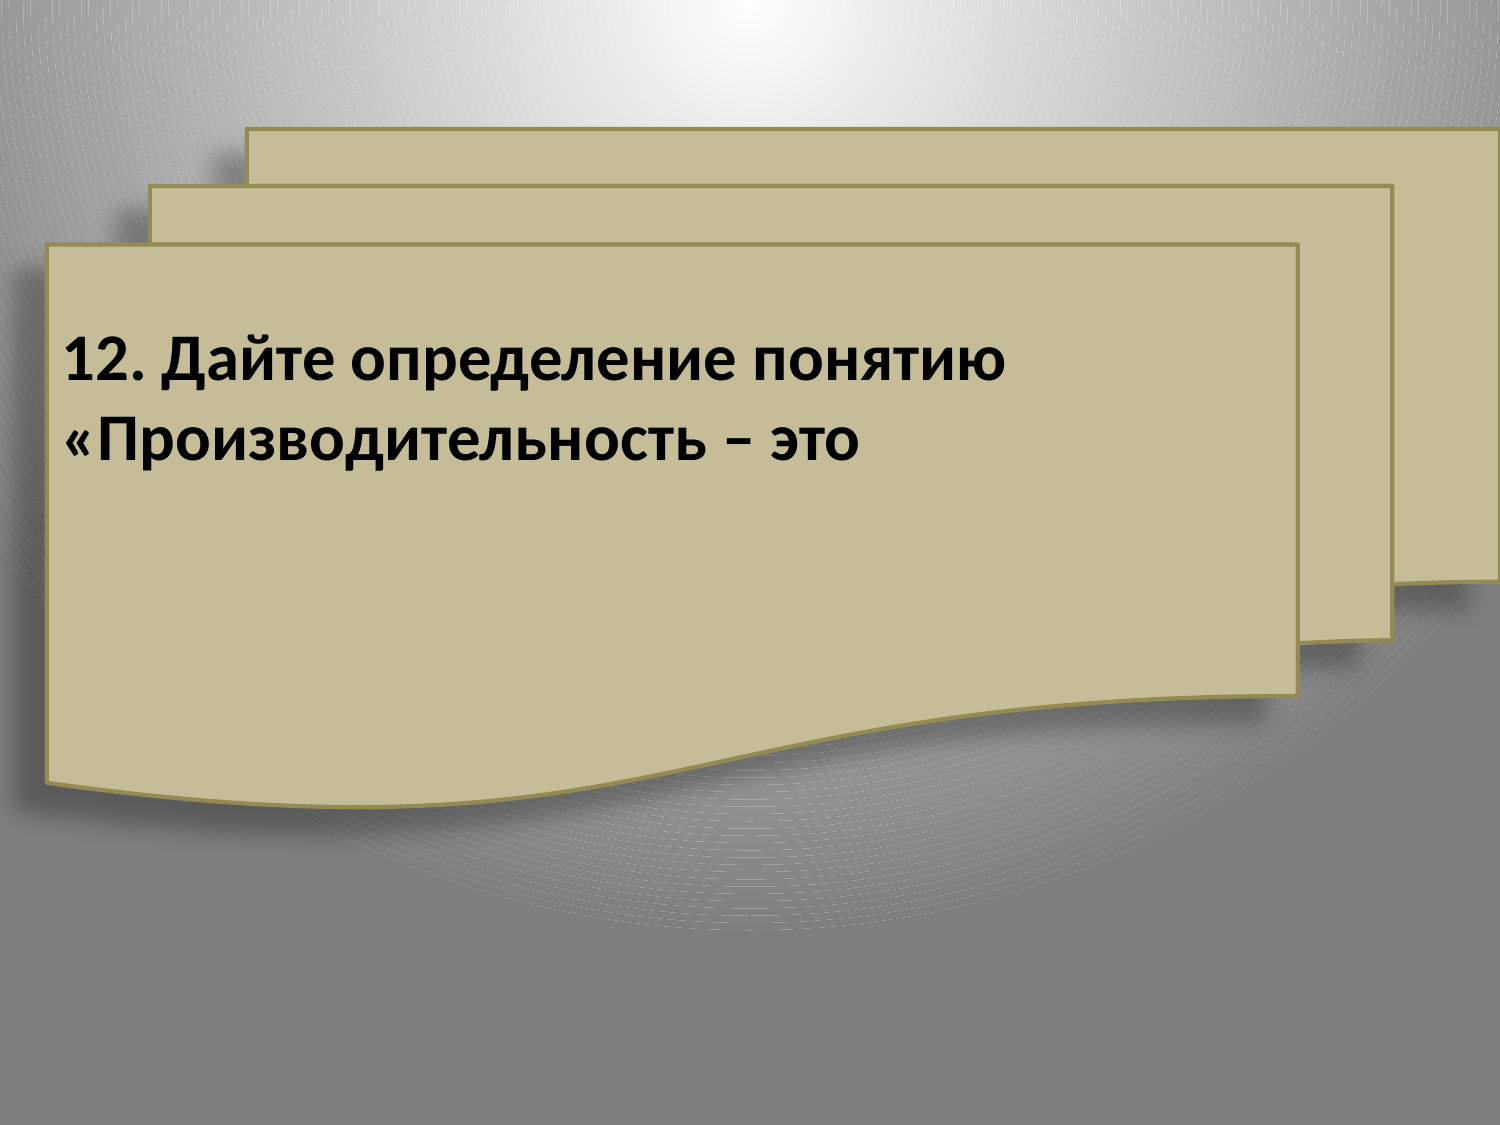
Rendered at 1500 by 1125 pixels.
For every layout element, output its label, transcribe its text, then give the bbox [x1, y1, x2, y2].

text_box 12. Дайте определение понятию «Производительность – это [44, 126, 1500, 810]
